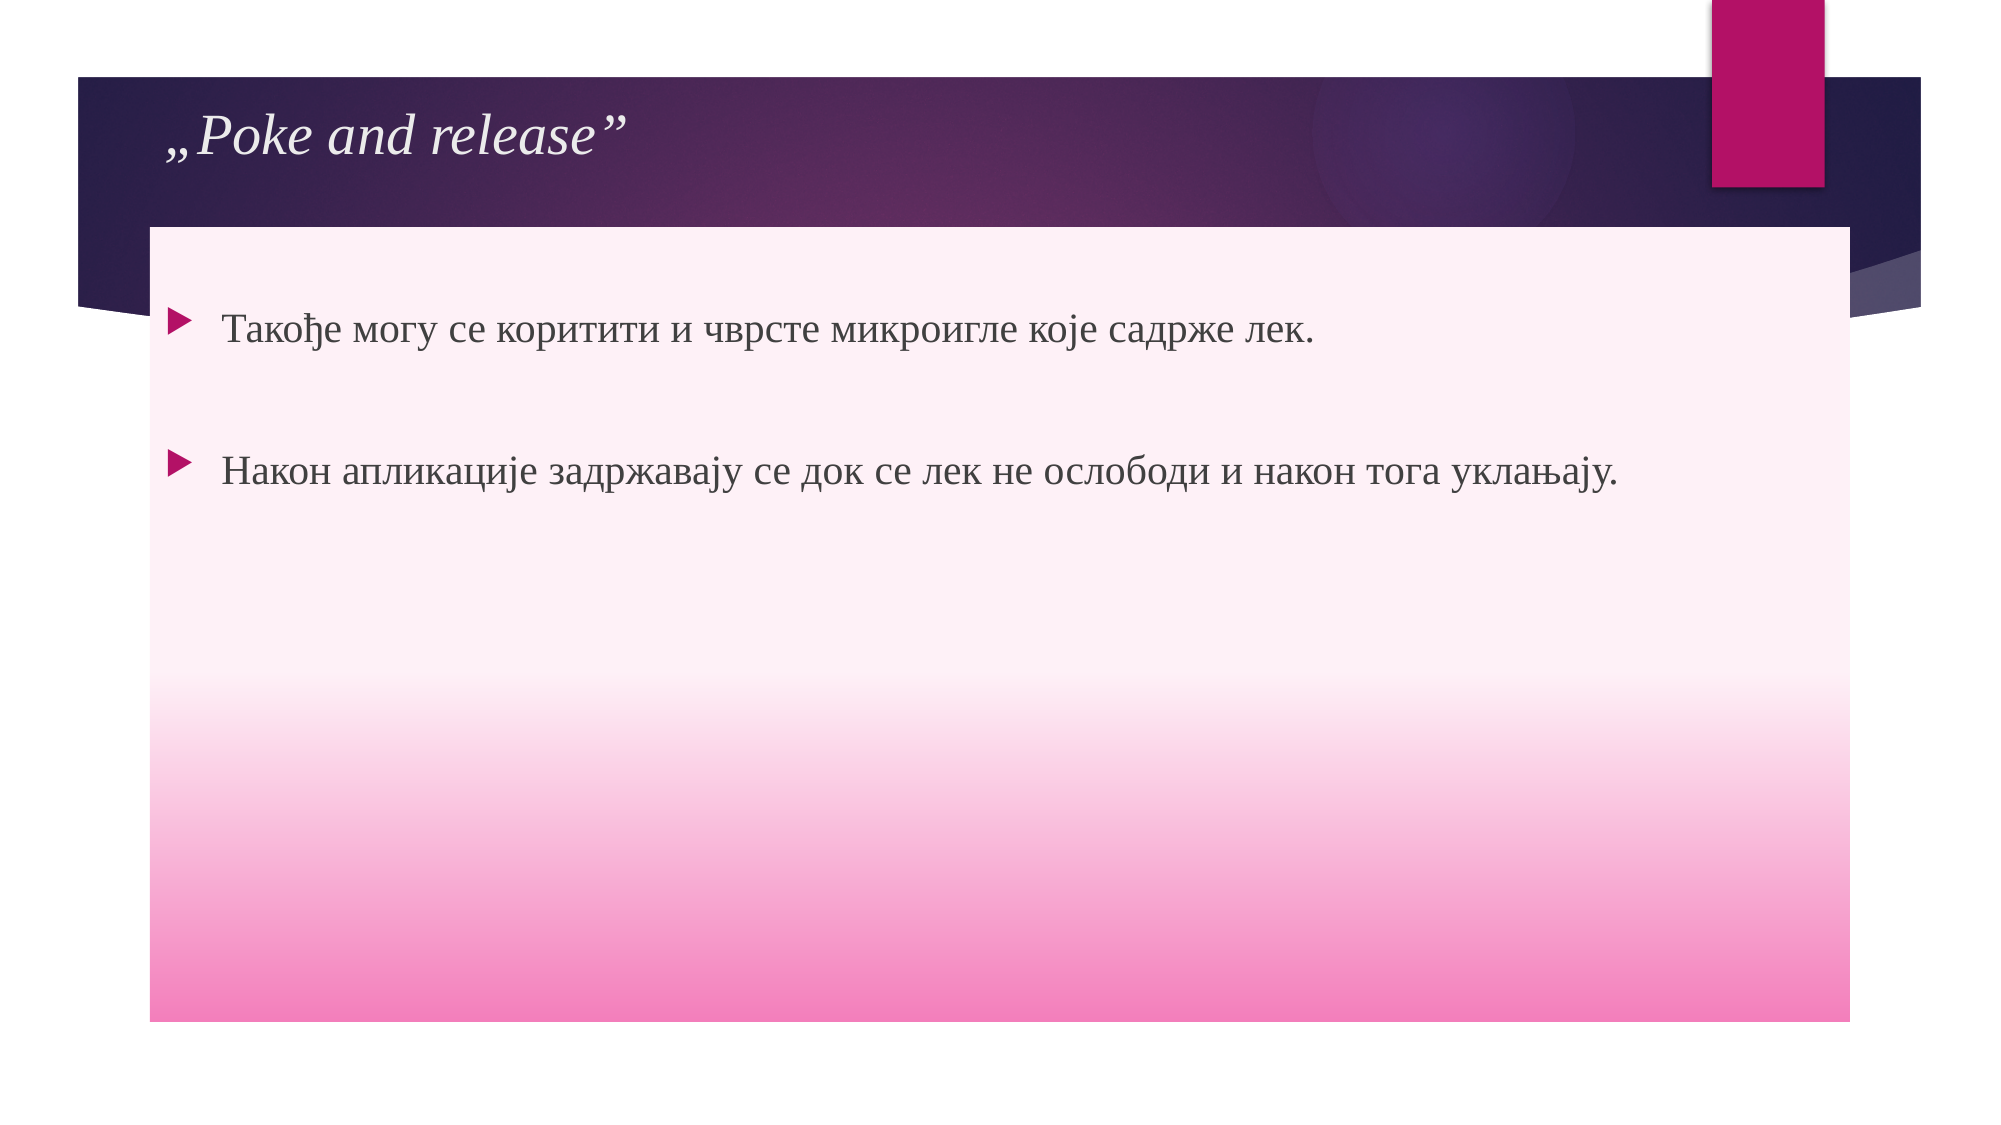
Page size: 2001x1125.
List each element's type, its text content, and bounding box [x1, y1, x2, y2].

title „Poke and release” [149, 0, 1851, 262]
list Такође могу се коритити и чврсте микроигле које садрже лек. Након апликације задржавају се док се лек не ослободи и након тога уклањају. [149, 227, 1850, 1022]
